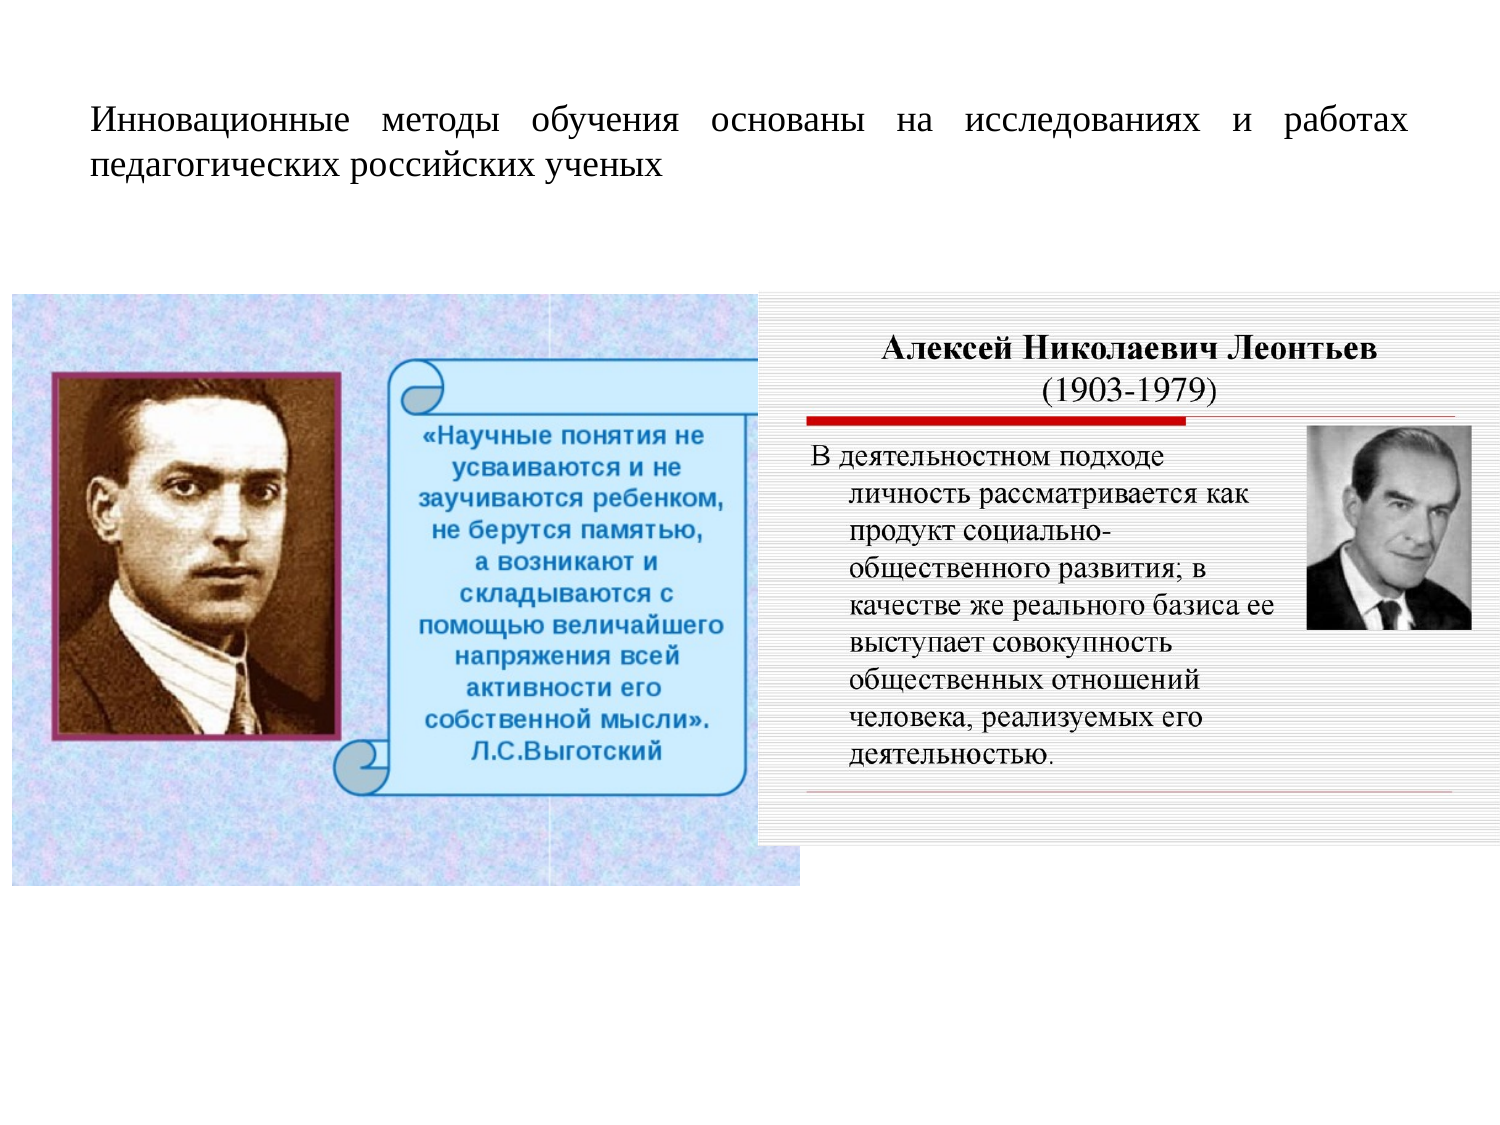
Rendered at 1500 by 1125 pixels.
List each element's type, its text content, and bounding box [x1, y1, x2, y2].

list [12, 294, 801, 886]
title Инновационные методы обучения основаны на исследованиях и работах педагогических российских ученых [75, 45, 1425, 233]
picture [758, 290, 1500, 847]
